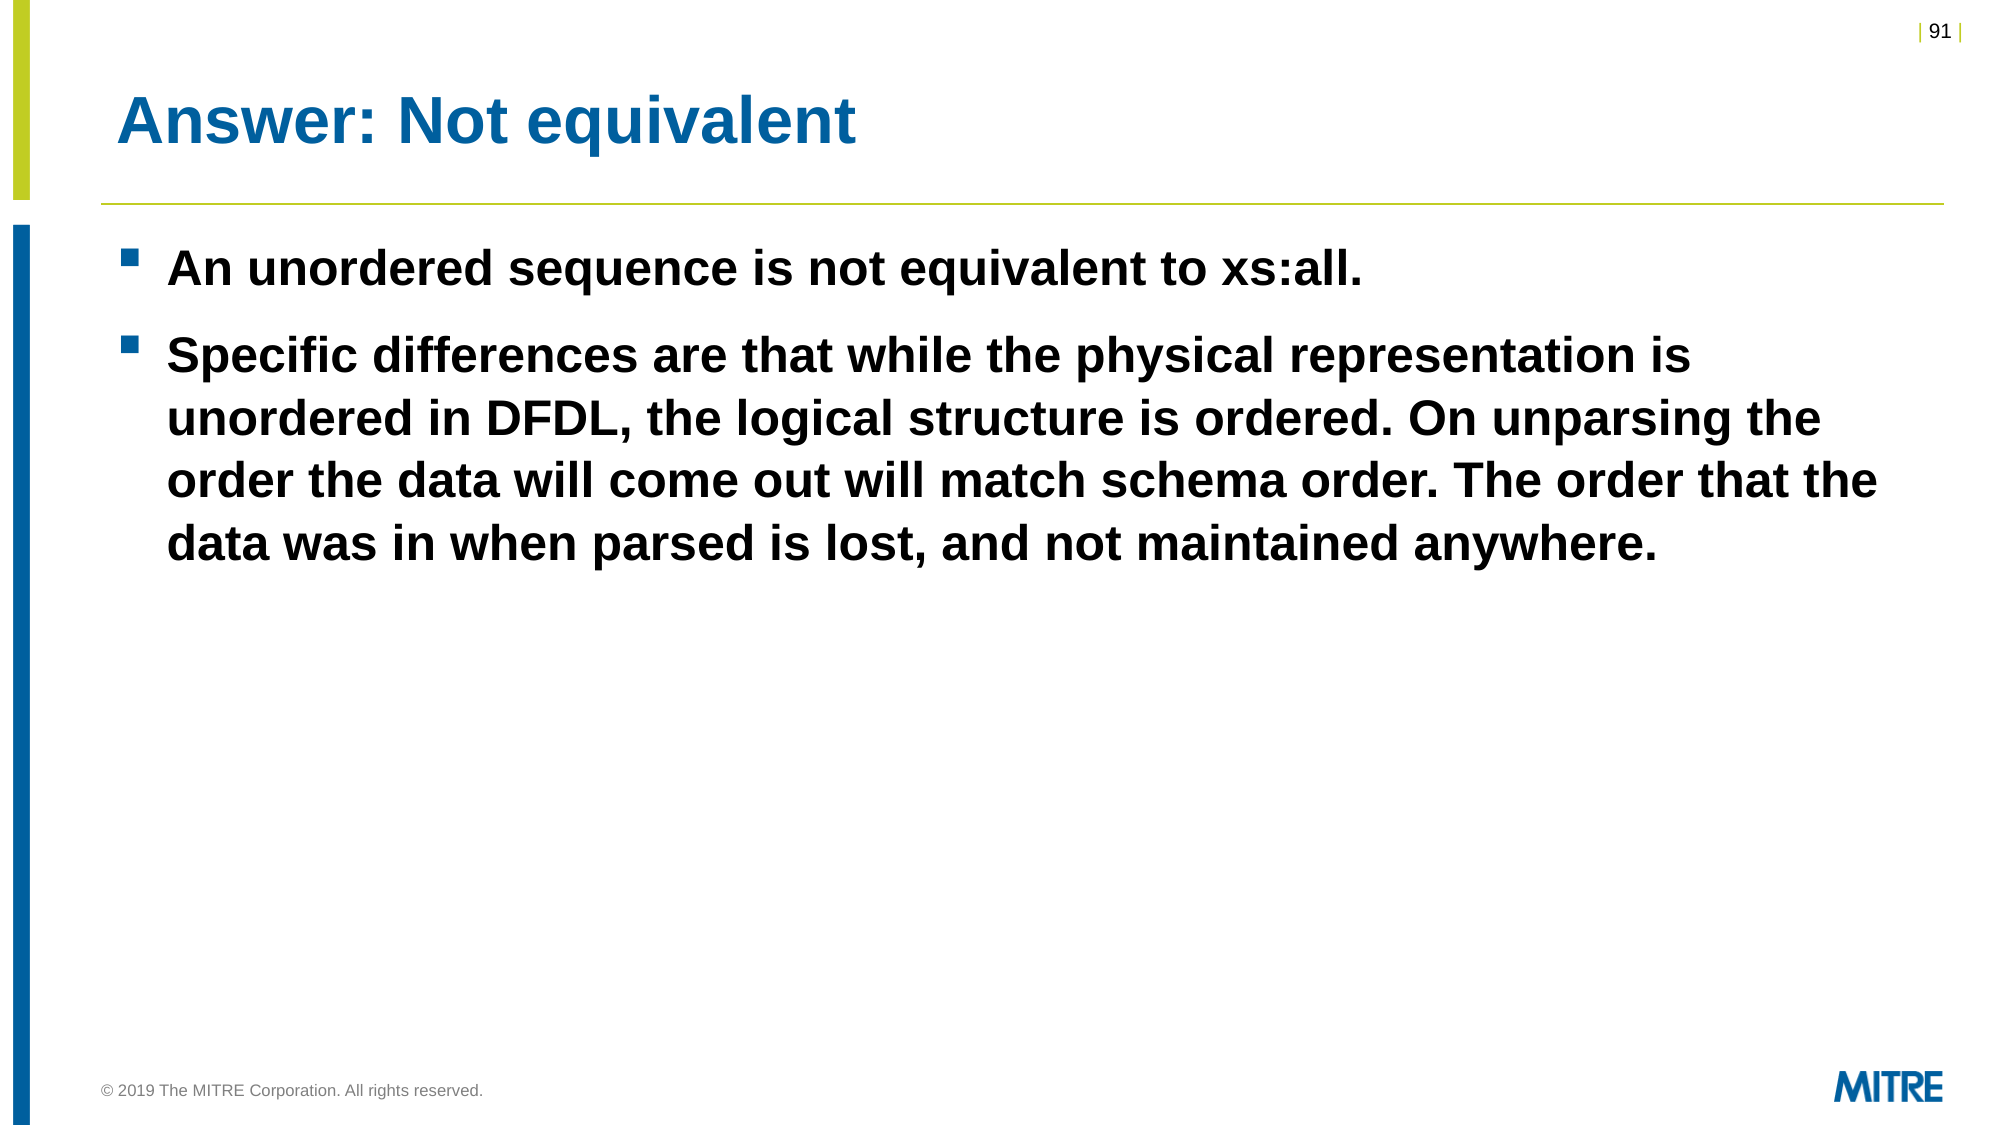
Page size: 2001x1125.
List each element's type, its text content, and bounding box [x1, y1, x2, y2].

footer © 2019 The MITRE Corporation. All rights reserved. [101, 1069, 1338, 1110]
list An unordered sequence is not equivalent to xs:all. Specific differences are that while the physical representation is unordered in DFDL, the logical structure is ordered. On unparsing the order the data will come out will match schema order. The order that the data was in when parsed is lost, and not maintained anywhere. [101, 224, 1945, 1012]
picture [1834, 1068, 1945, 1109]
title Answer: Not equivalent [101, 60, 1945, 184]
